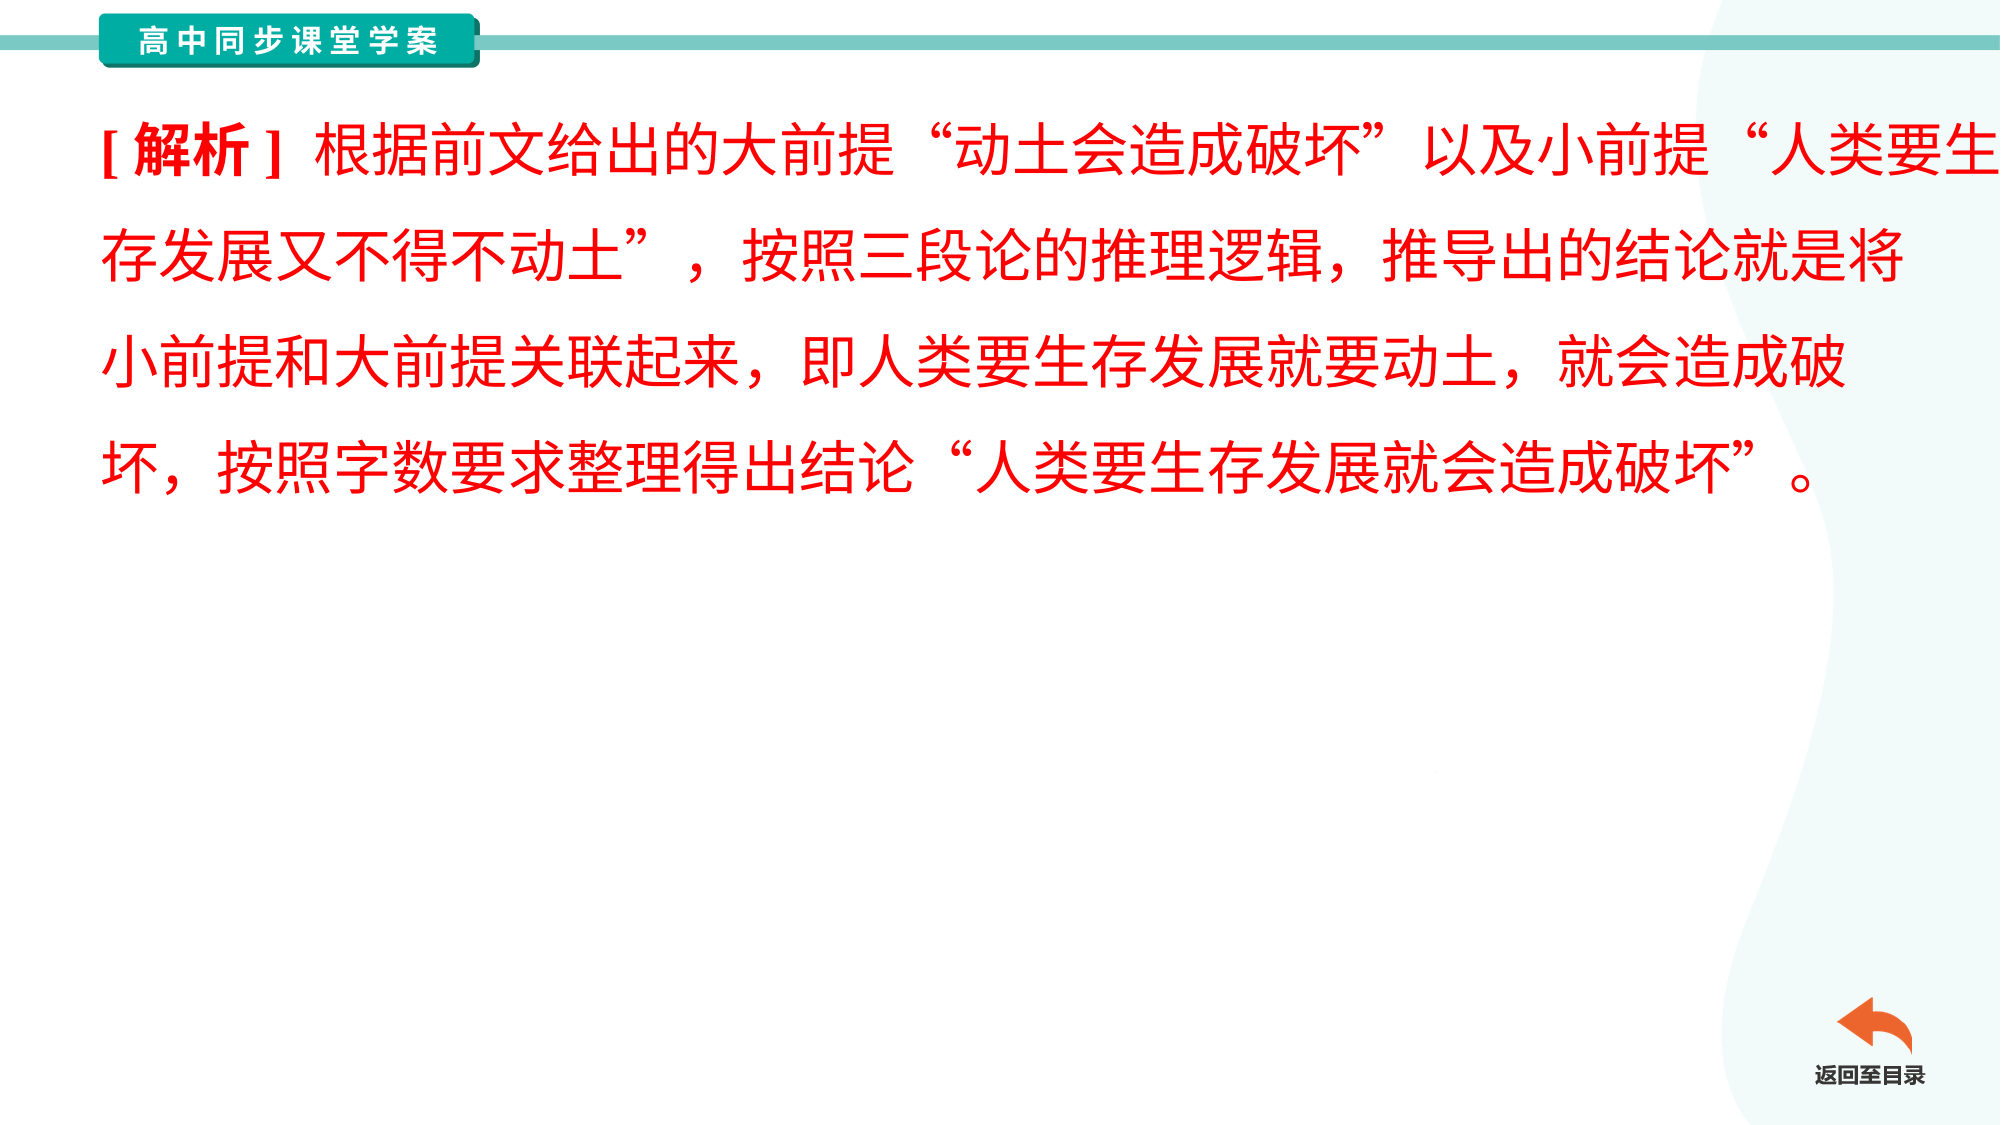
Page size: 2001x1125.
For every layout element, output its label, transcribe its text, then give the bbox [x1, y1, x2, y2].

picture [0, 0, 2000, 1125]
text_box [解析] 根据前文给出的大前提“动土会造成破坏”以及小前提“人类要生 存发展又不得不动土”，按照三段论的推理逻辑，推导出的结论就是将 小前提和大前提关联起来，即人类要生存发展就要动土，就会造成破 坏，按照字数要求整理得出结论“人类要生存发展就会造成破坏”。 [100, 76, 1899, 502]
